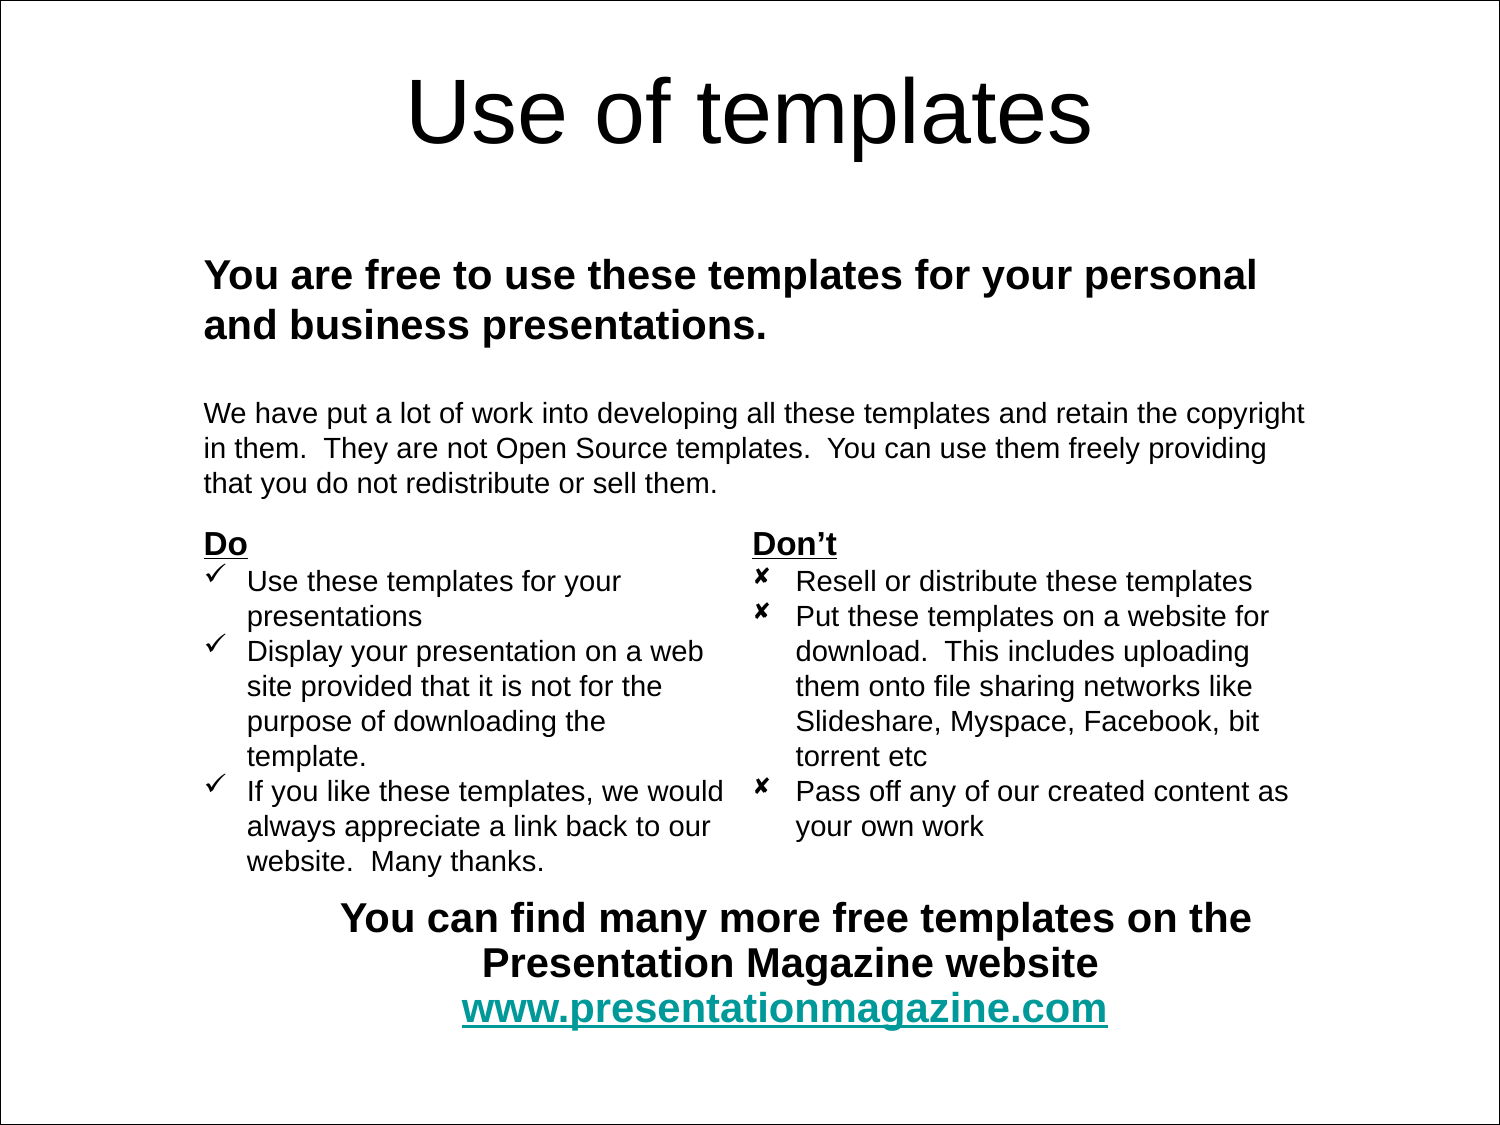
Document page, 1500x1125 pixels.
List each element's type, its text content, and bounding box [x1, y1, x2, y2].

text_box You can find many more free templates on the Presentation Magazine website www.presentationmagazine.com [171, 889, 1347, 1040]
text_box Don’t Resell or distribute these templates Put these templates on a website for download. This includes uploading them onto file sharing networks like Slideshare, Myspace, Facebook, bit torrent etc Pass off any of our created content as your own work [737, 515, 1335, 850]
text_box [88, 208, 1436, 1083]
text_box You are free to use these templates for your personal and business presentations. [188, 240, 1329, 355]
text_box We have put a lot of work into developing all these templates and retain the copyright in them. They are not Open Source templates. You can use them freely providing that you do not redistribute or sell them. [188, 387, 1325, 507]
text_box [0, 0, 1500, 1125]
title Use of templates [75, 45, 1425, 168]
text_box Do Use these templates for your presentations Display your presentation on a web site provided that it is not for the purpose of downloading the template. If you like these templates, we would always appreciate a link back to our website. Many thanks. [188, 515, 749, 889]
